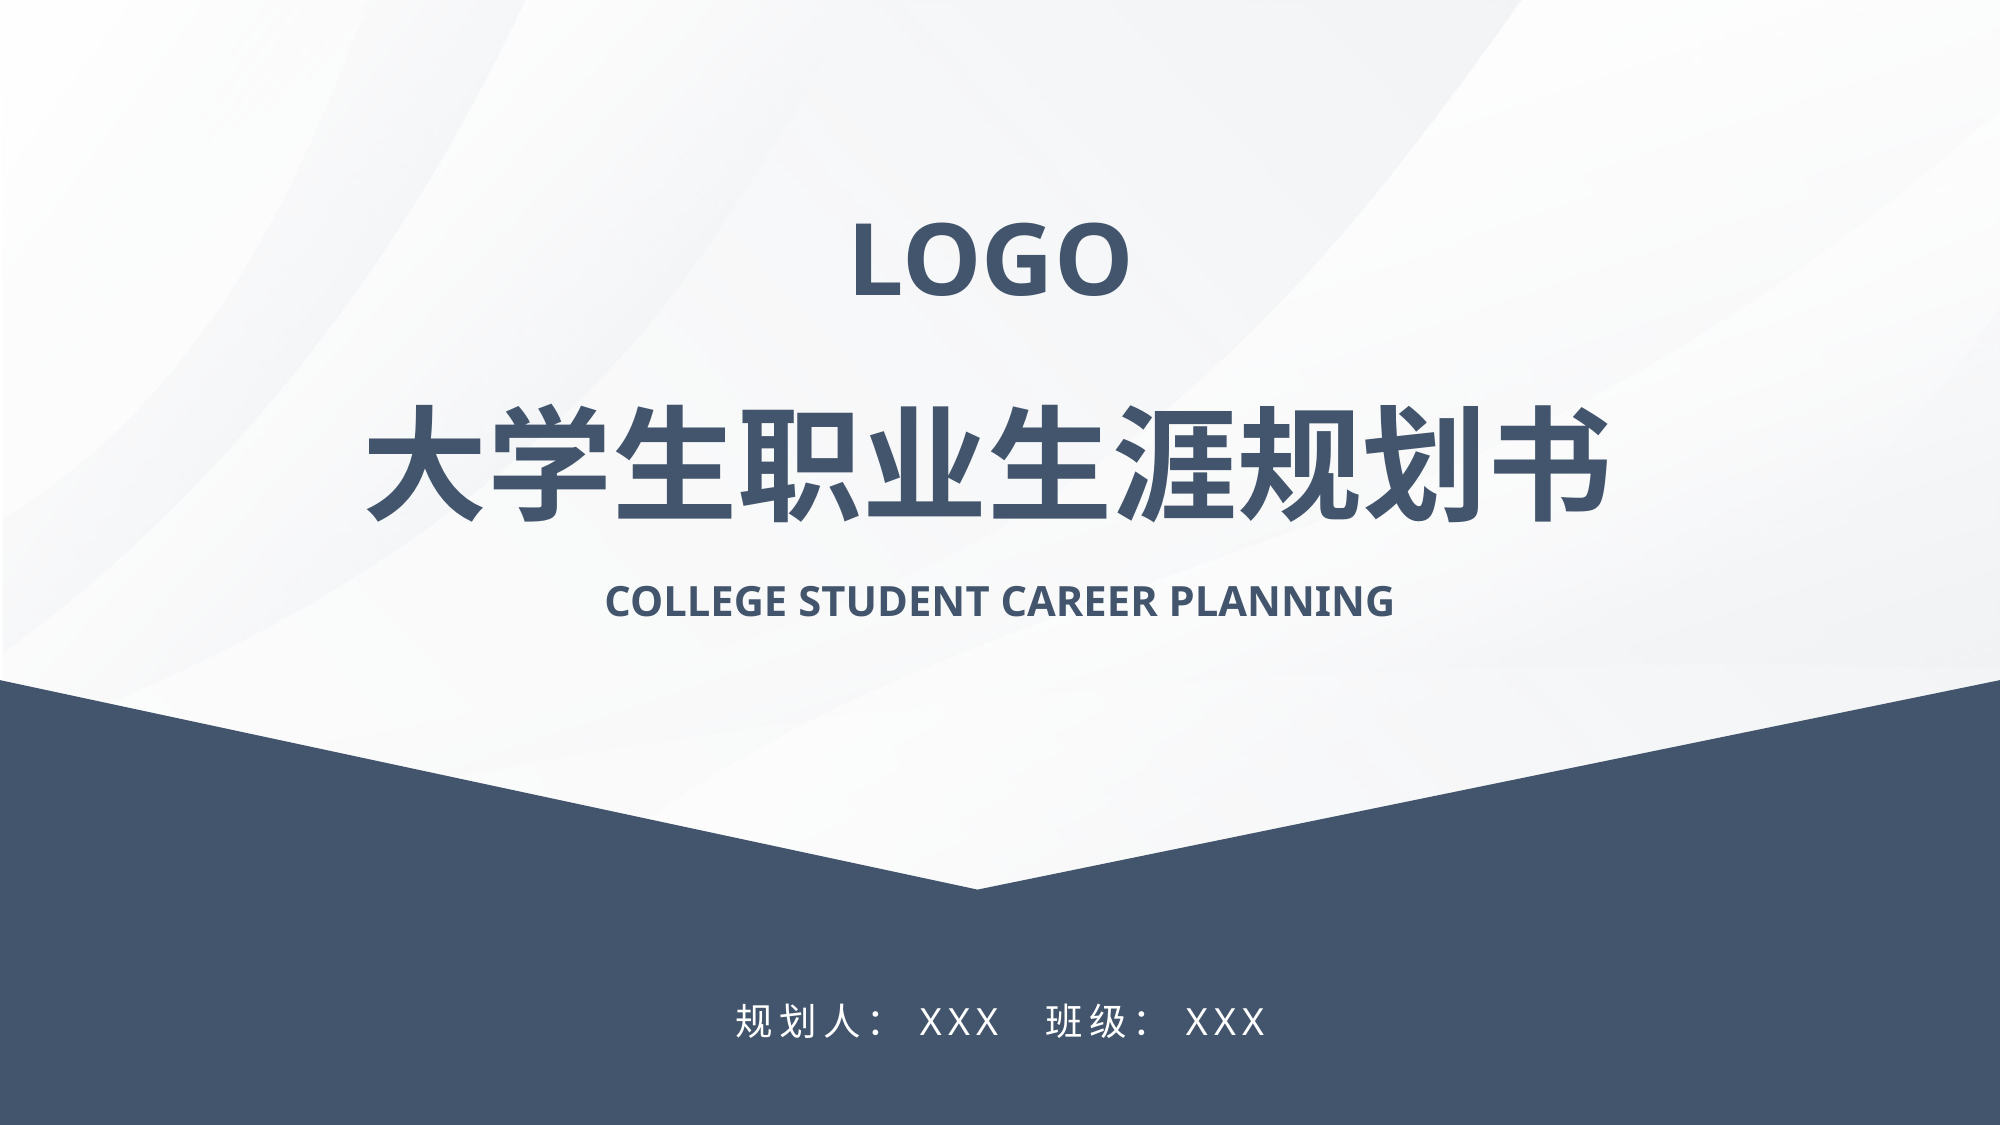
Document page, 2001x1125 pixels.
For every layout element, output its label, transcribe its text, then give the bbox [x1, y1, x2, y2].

text_box LOGO [833, 188, 1167, 324]
text_box 大学生职业生涯规划书 [347, 379, 1653, 544]
text_box COLLEGE STUDENT CAREER PLANNING [529, 567, 1471, 633]
text_box 规划人：XXX 班级：XXX [645, 990, 1355, 1051]
